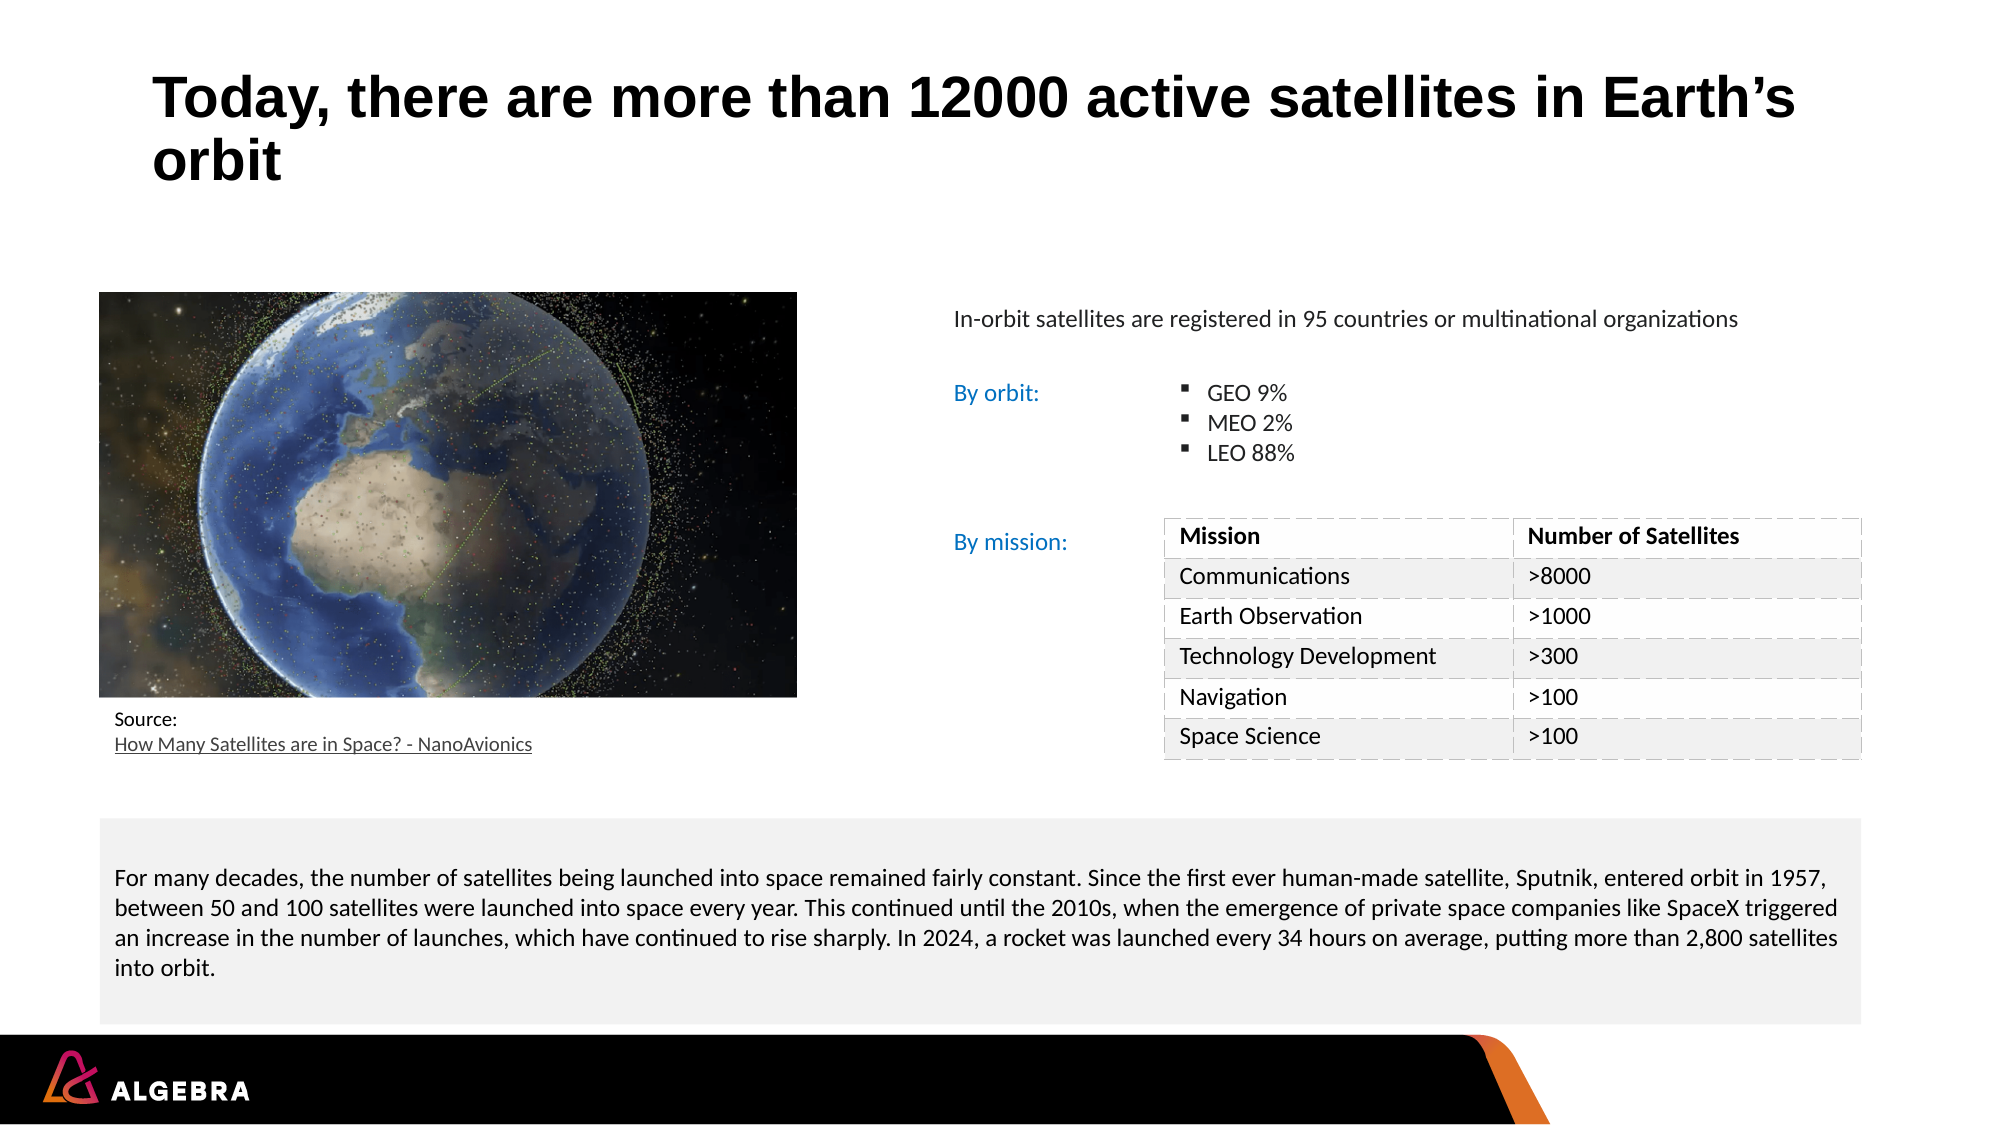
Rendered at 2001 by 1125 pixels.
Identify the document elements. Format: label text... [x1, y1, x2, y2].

table_cell Navigation [1165, 679, 1513, 719]
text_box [939, 369, 1900, 488]
table_cell >300 [1513, 639, 1861, 679]
text_box In-orbit satellites are registered in 95 countries or multinational organizations [938, 294, 1901, 342]
text_box For many decades, the number of satellites being launched into space remained fairly constant. Since the first ever human-made satellite, Sputnik, entered orbit in 1957, between 50 and 100 satellites were launched into space every year. This continued until the 2010s, when the emergence of private space companies like SpaceX triggered an increase in the number of launches, which have continued to rise sharply. In 2024, a rocket was launched every 34 hours on average, putting more than 2,800 satellites into orbit. [99, 817, 1862, 1025]
table_cell Communications [1165, 558, 1513, 598]
table_cell >100 [1513, 719, 1861, 759]
table_cell Earth Observation [1165, 598, 1513, 639]
table_cell Space Science [1165, 719, 1513, 759]
table_cell >100 [1513, 679, 1861, 719]
picture [0, 1034, 1733, 1125]
text_box By mission: [938, 517, 1165, 613]
title Today, there are more than 12000 active satellites in Earth’s orbit [137, 59, 1863, 278]
picture [99, 292, 797, 698]
table_cell >8000 [1513, 558, 1861, 598]
table_cell >1000 [1513, 598, 1861, 639]
table_header Mission [1165, 518, 1513, 558]
table_header Number of Satellites [1513, 518, 1861, 558]
text_box Source: How Many Satellites are in Space? - NanoAvionics [99, 698, 737, 771]
table_cell Technology Development [1165, 639, 1513, 679]
